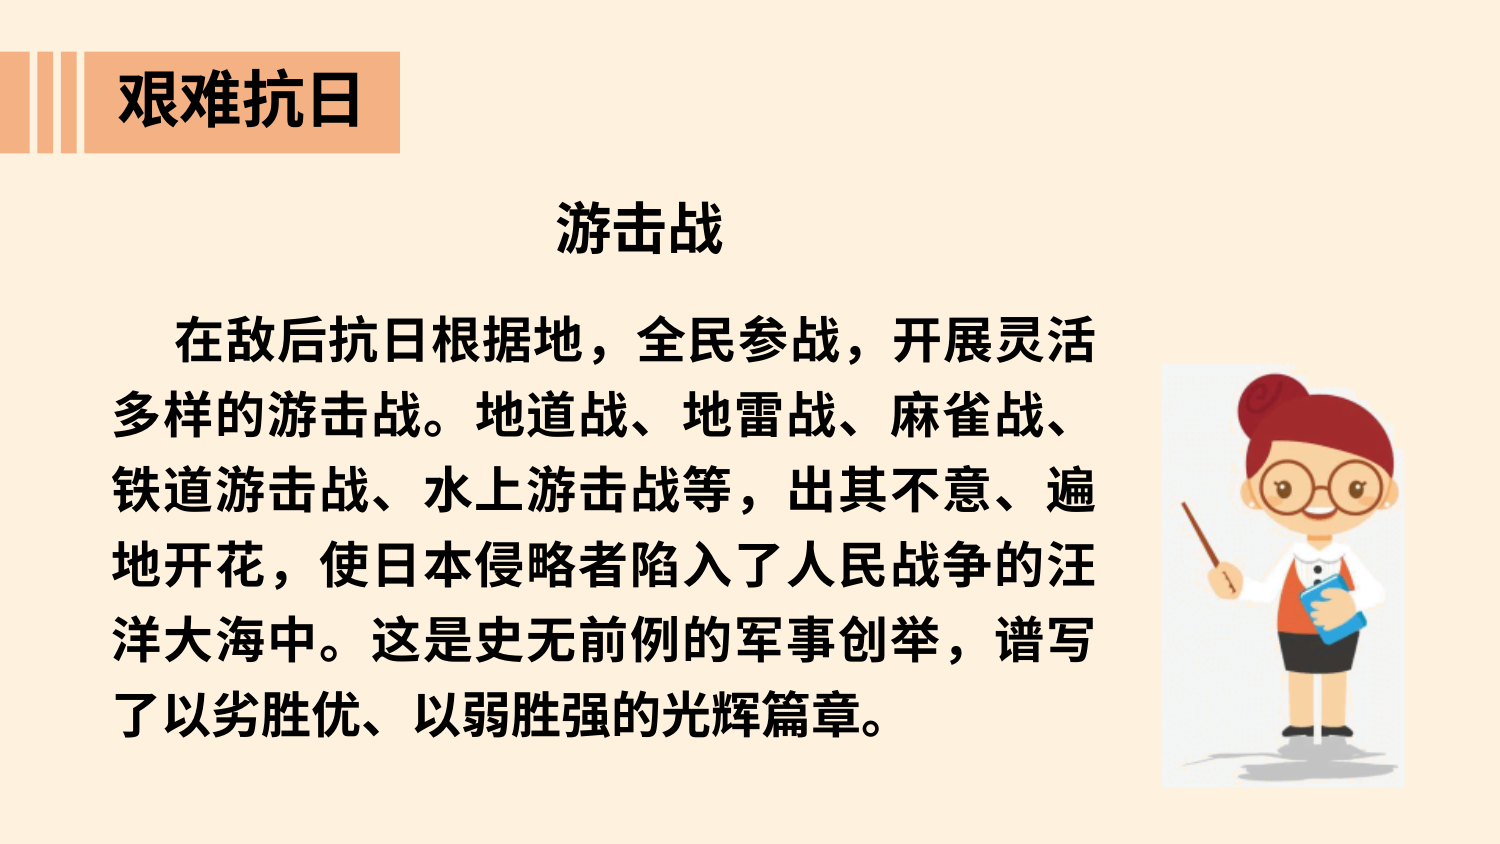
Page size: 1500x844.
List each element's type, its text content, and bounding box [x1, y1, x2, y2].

text_box [0, 51, 30, 154]
picture [0, 0, 1500, 844]
text_box [37, 51, 54, 154]
text_box 艰难抗日 [84, 51, 400, 154]
text_box 在敌后抗日根据地，全民参战，开展灵活多样的游击战。地道战、地雷战、麻雀战、铁道游击战、水上游击战等，出其不意、遍地开花，使日本侵略者陷入了人民战争的汪洋大海中。这是史无前例的军事创举，谱写了以劣胜优、以弱胜强的光辉篇章。 [100, 287, 1108, 749]
text_box 游击战 [543, 188, 736, 267]
text_box [60, 51, 77, 154]
